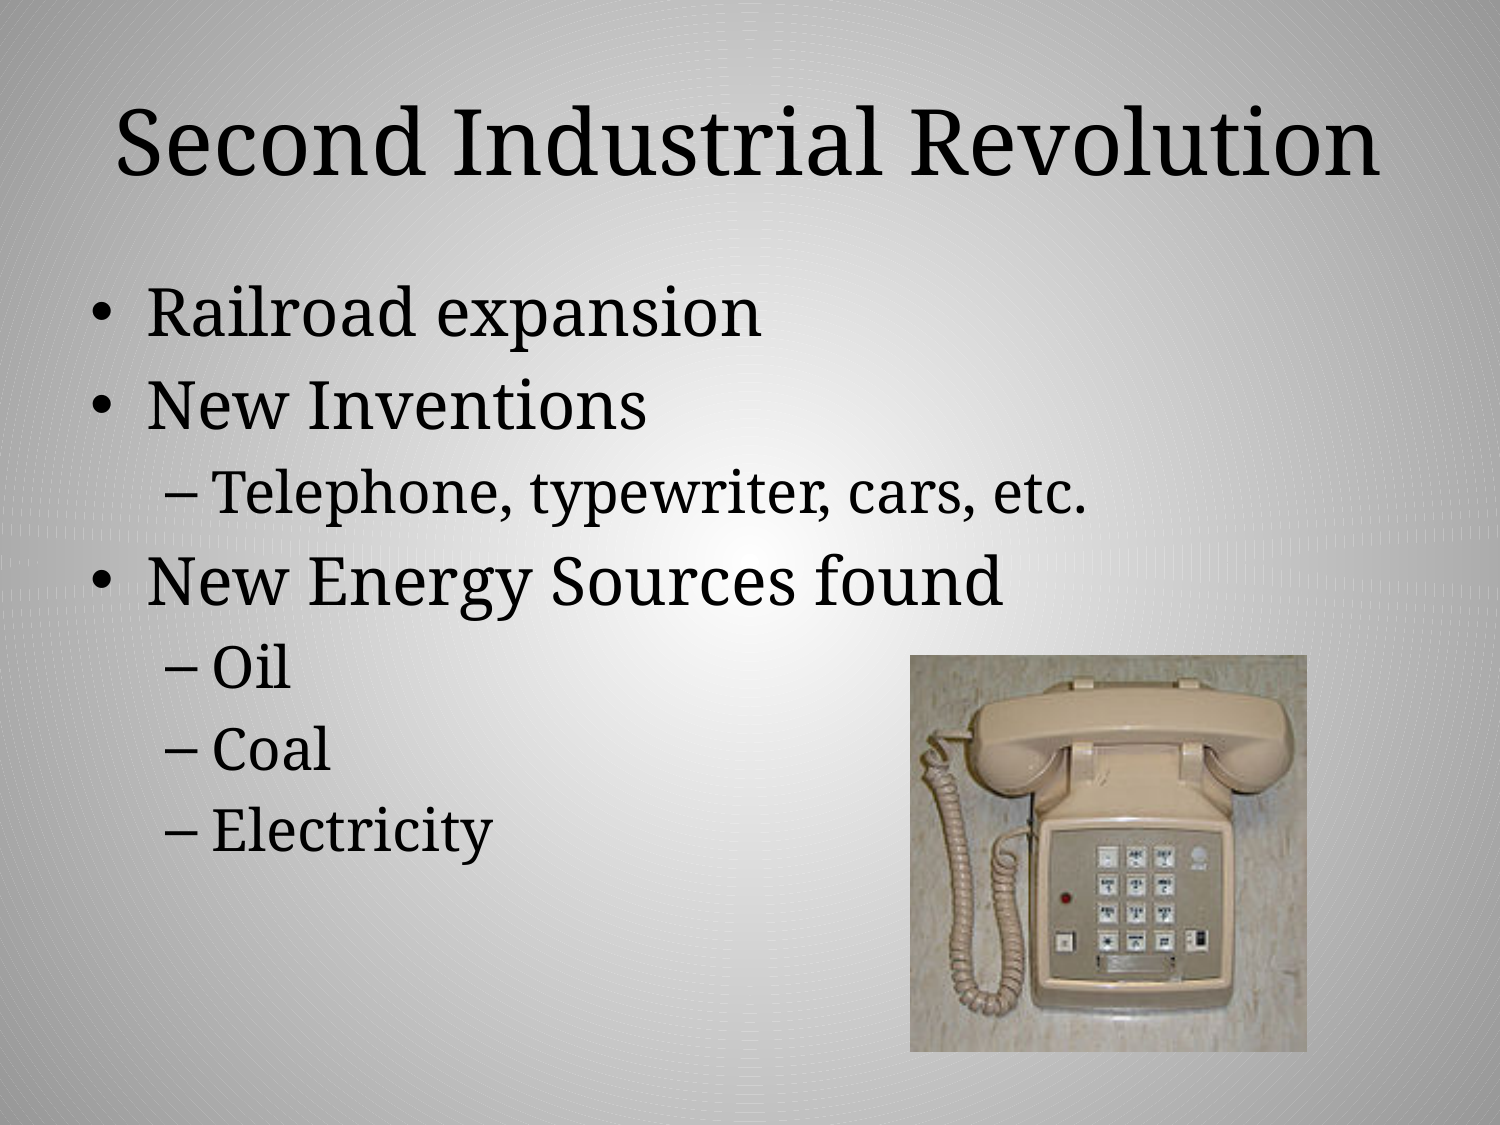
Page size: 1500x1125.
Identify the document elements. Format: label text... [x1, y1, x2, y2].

list Railroad expansion New Inventions Telephone, typewriter, cars, etc. New Energy Sources found Oil Coal Electricity [75, 262, 1425, 1005]
title Second Industrial Revolution [75, 45, 1425, 233]
picture [910, 655, 1307, 1052]
